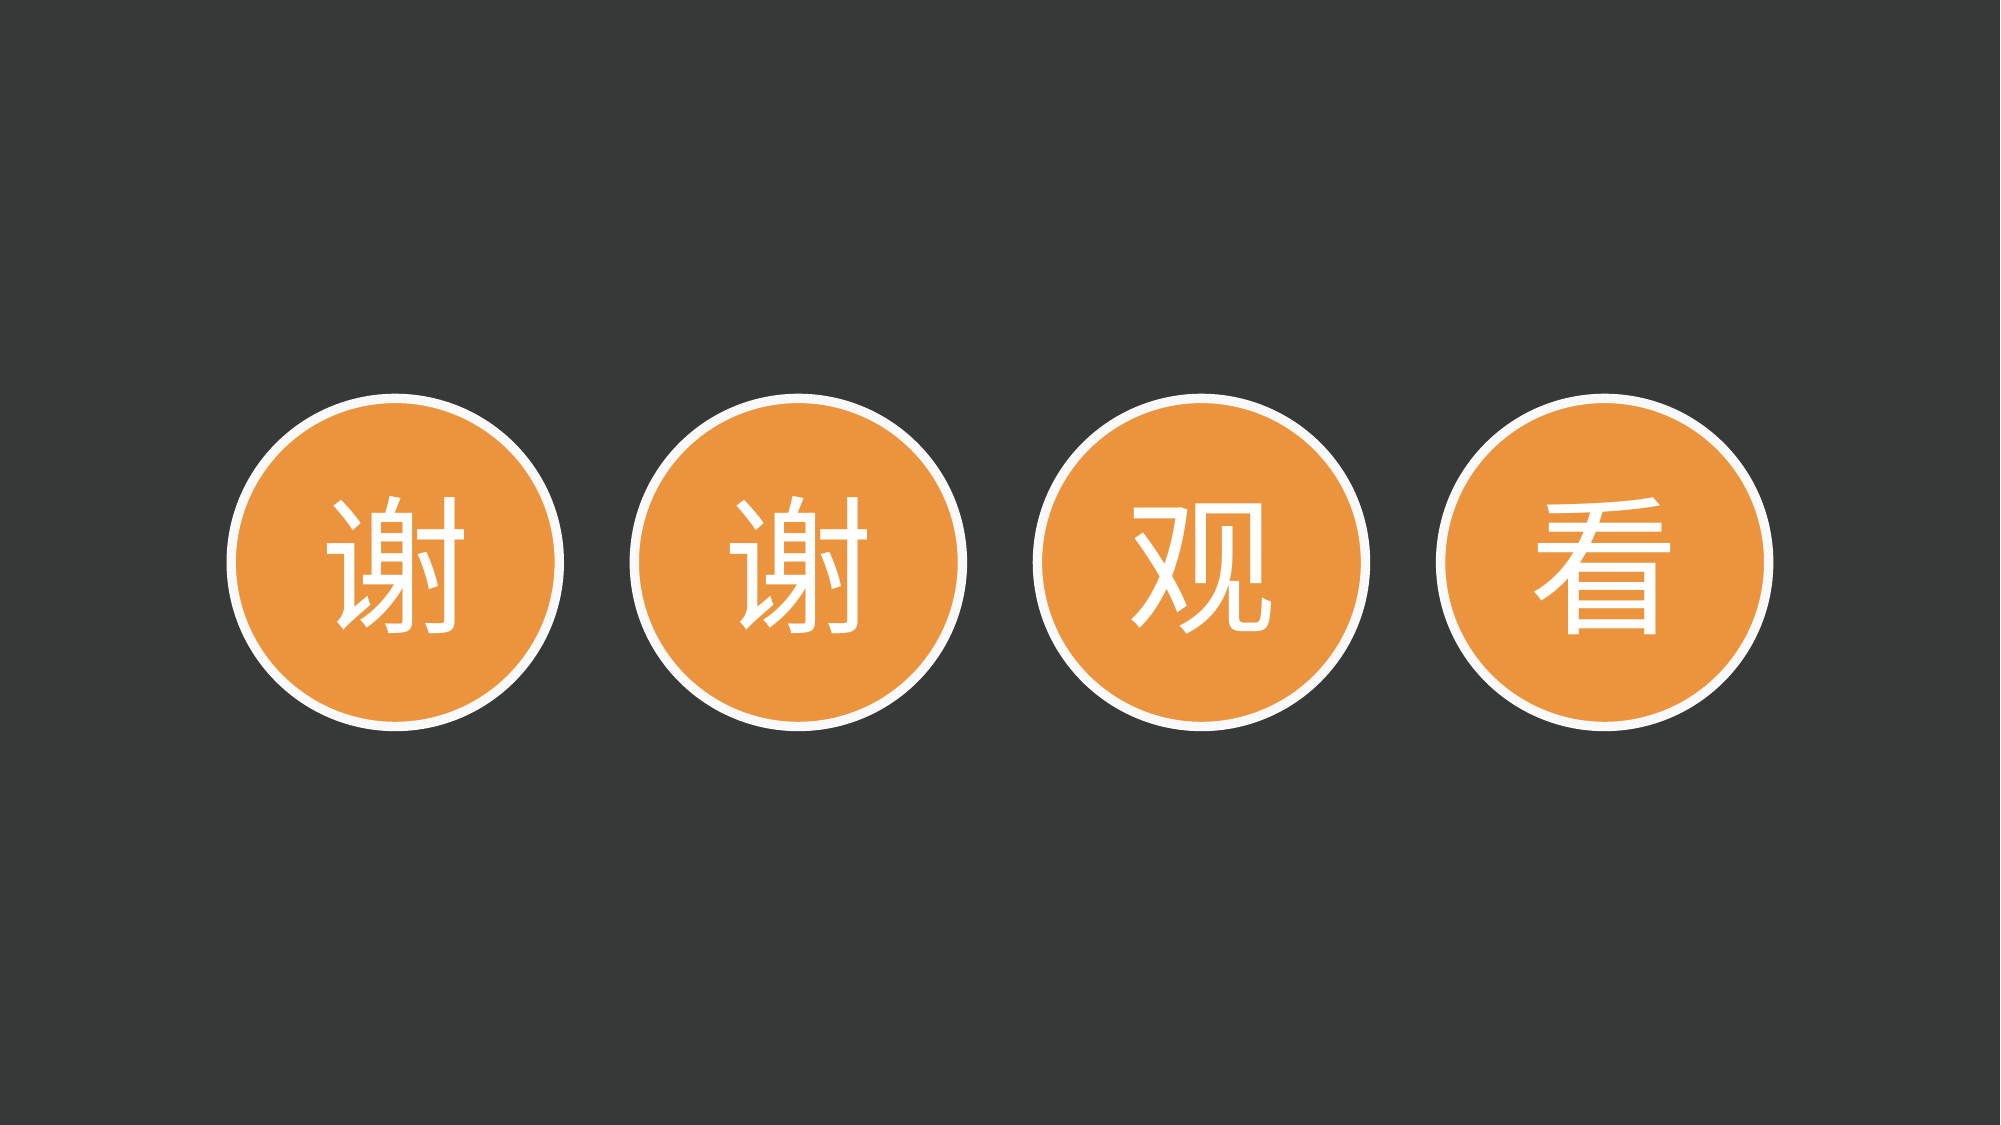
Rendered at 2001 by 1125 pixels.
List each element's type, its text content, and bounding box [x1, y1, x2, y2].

text_box 谢 [230, 397, 561, 728]
text_box 观 [1036, 397, 1367, 728]
text_box 谢 [633, 397, 964, 728]
text_box 看 [1439, 397, 1770, 728]
